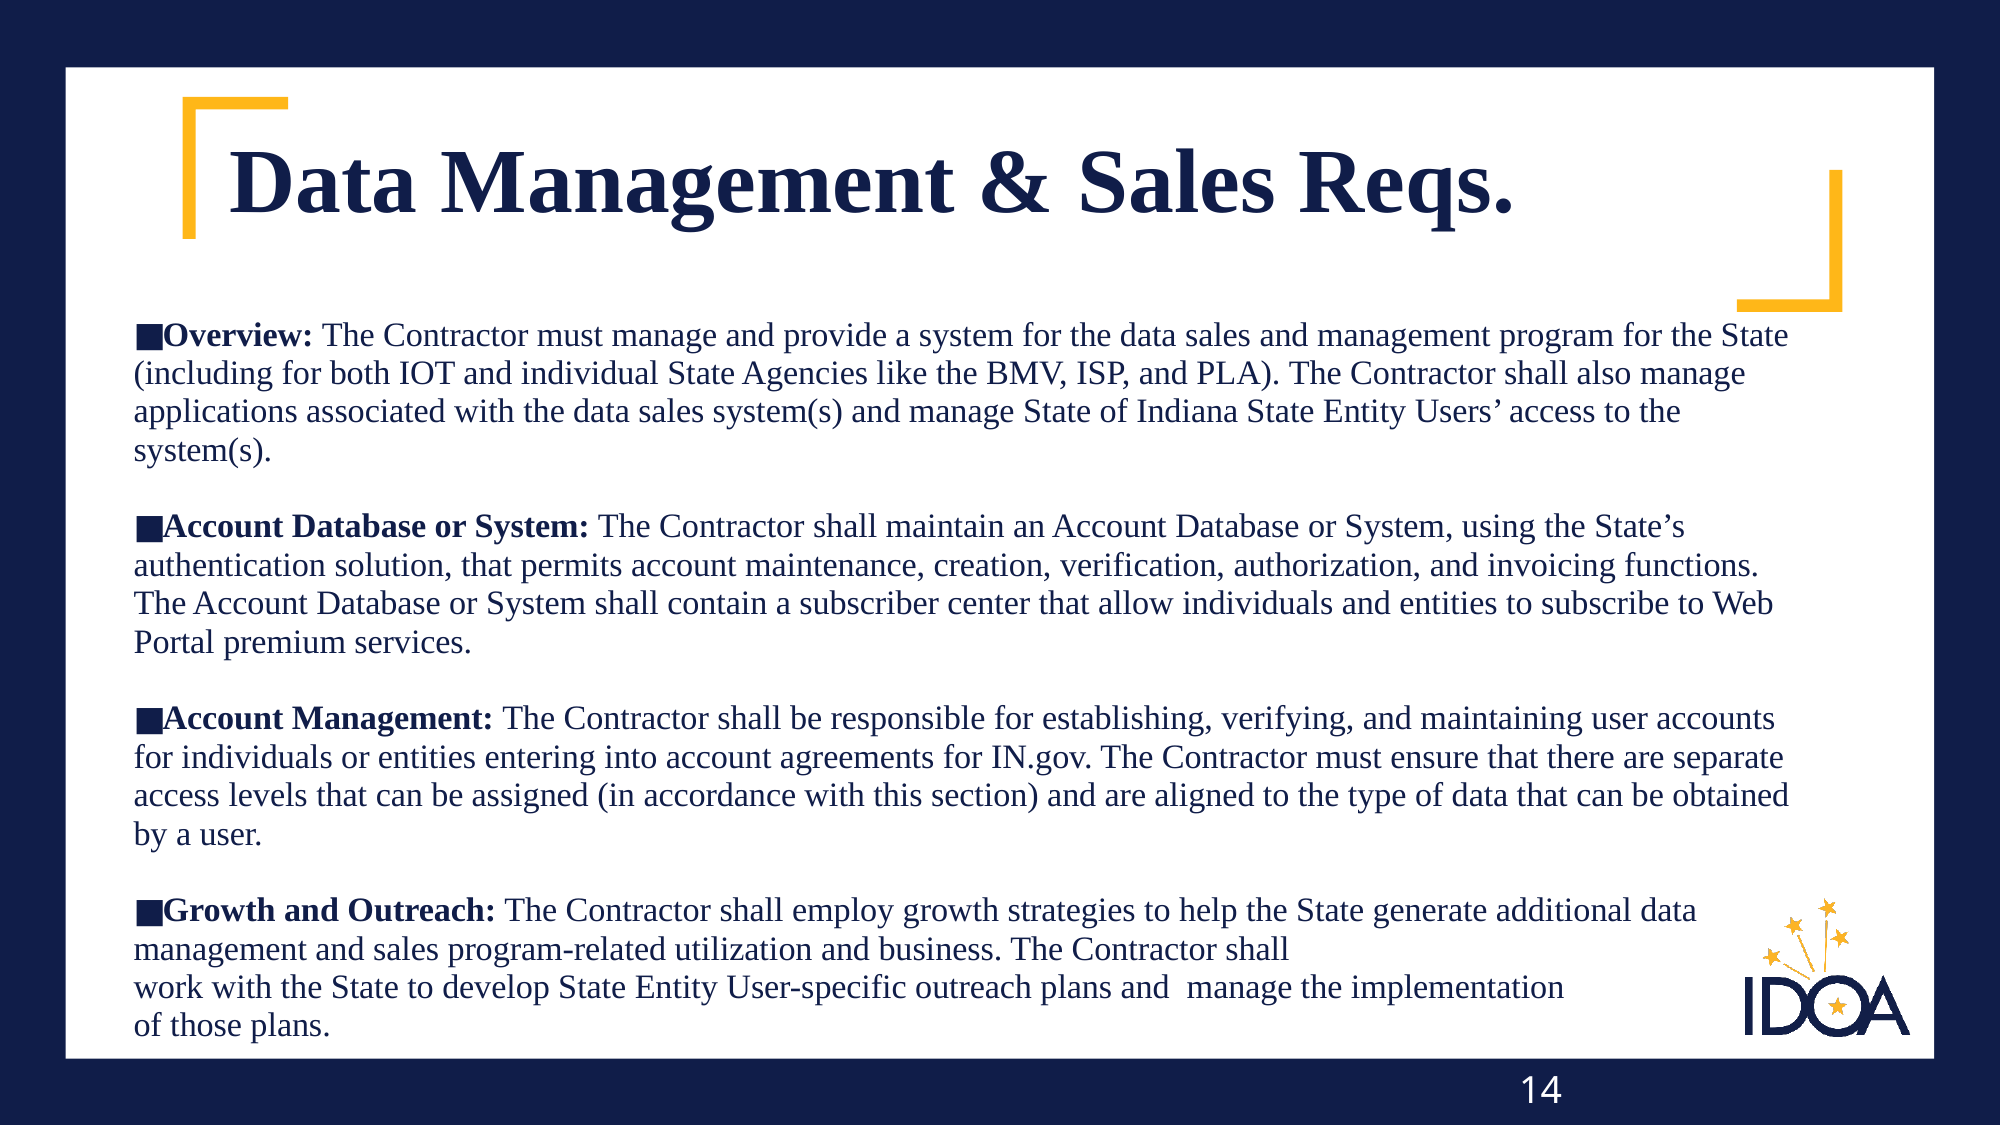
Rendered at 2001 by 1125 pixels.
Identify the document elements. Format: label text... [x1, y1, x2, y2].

slide_number 14 [1504, 1058, 1767, 1125]
text_box Overview: The Contractor must manage and provide a system for the data sales and management program for the State (including for both IOT and individual ​State A​gencies like the BMV, ISP, and PLA). The Contractor shall also manage applications associated with the data sales system(s) and manage State of Indiana ​State Entity Users’ ​​access to the system(s). Account Database or System: The Contractor shall maintain an Account Database or System, using the State’s authentication solution, that permits account maintenance, creation, verification, authorization, and invoicing functions. The Account Database or System shall contain a subscriber center that allow individuals and entities to subscribe to Web Portal premium services. Account Management: The Contractor shall be responsible for establishing, verifying, and maintaining user accounts for individuals or entities entering into account agreements for IN.gov. The Contractor must ensure that there are separate access levels that can be assigned (in accordance with this section) and are aligned to the type of data that can be obtained by a user. Growth and Outreach: The Contractor shall employ growth strategies to help the State generate additional data management and sales program-related utilization and business. The Contractor shall work with the State to develop ​State Entity User​-specific outreach plans and manage the implementation of those plans. [118, 307, 1832, 1054]
title Data Management & Sales Reqs. [214, 126, 1832, 263]
picture [1767, 857, 1959, 1114]
list [104, 278, 1817, 1083]
